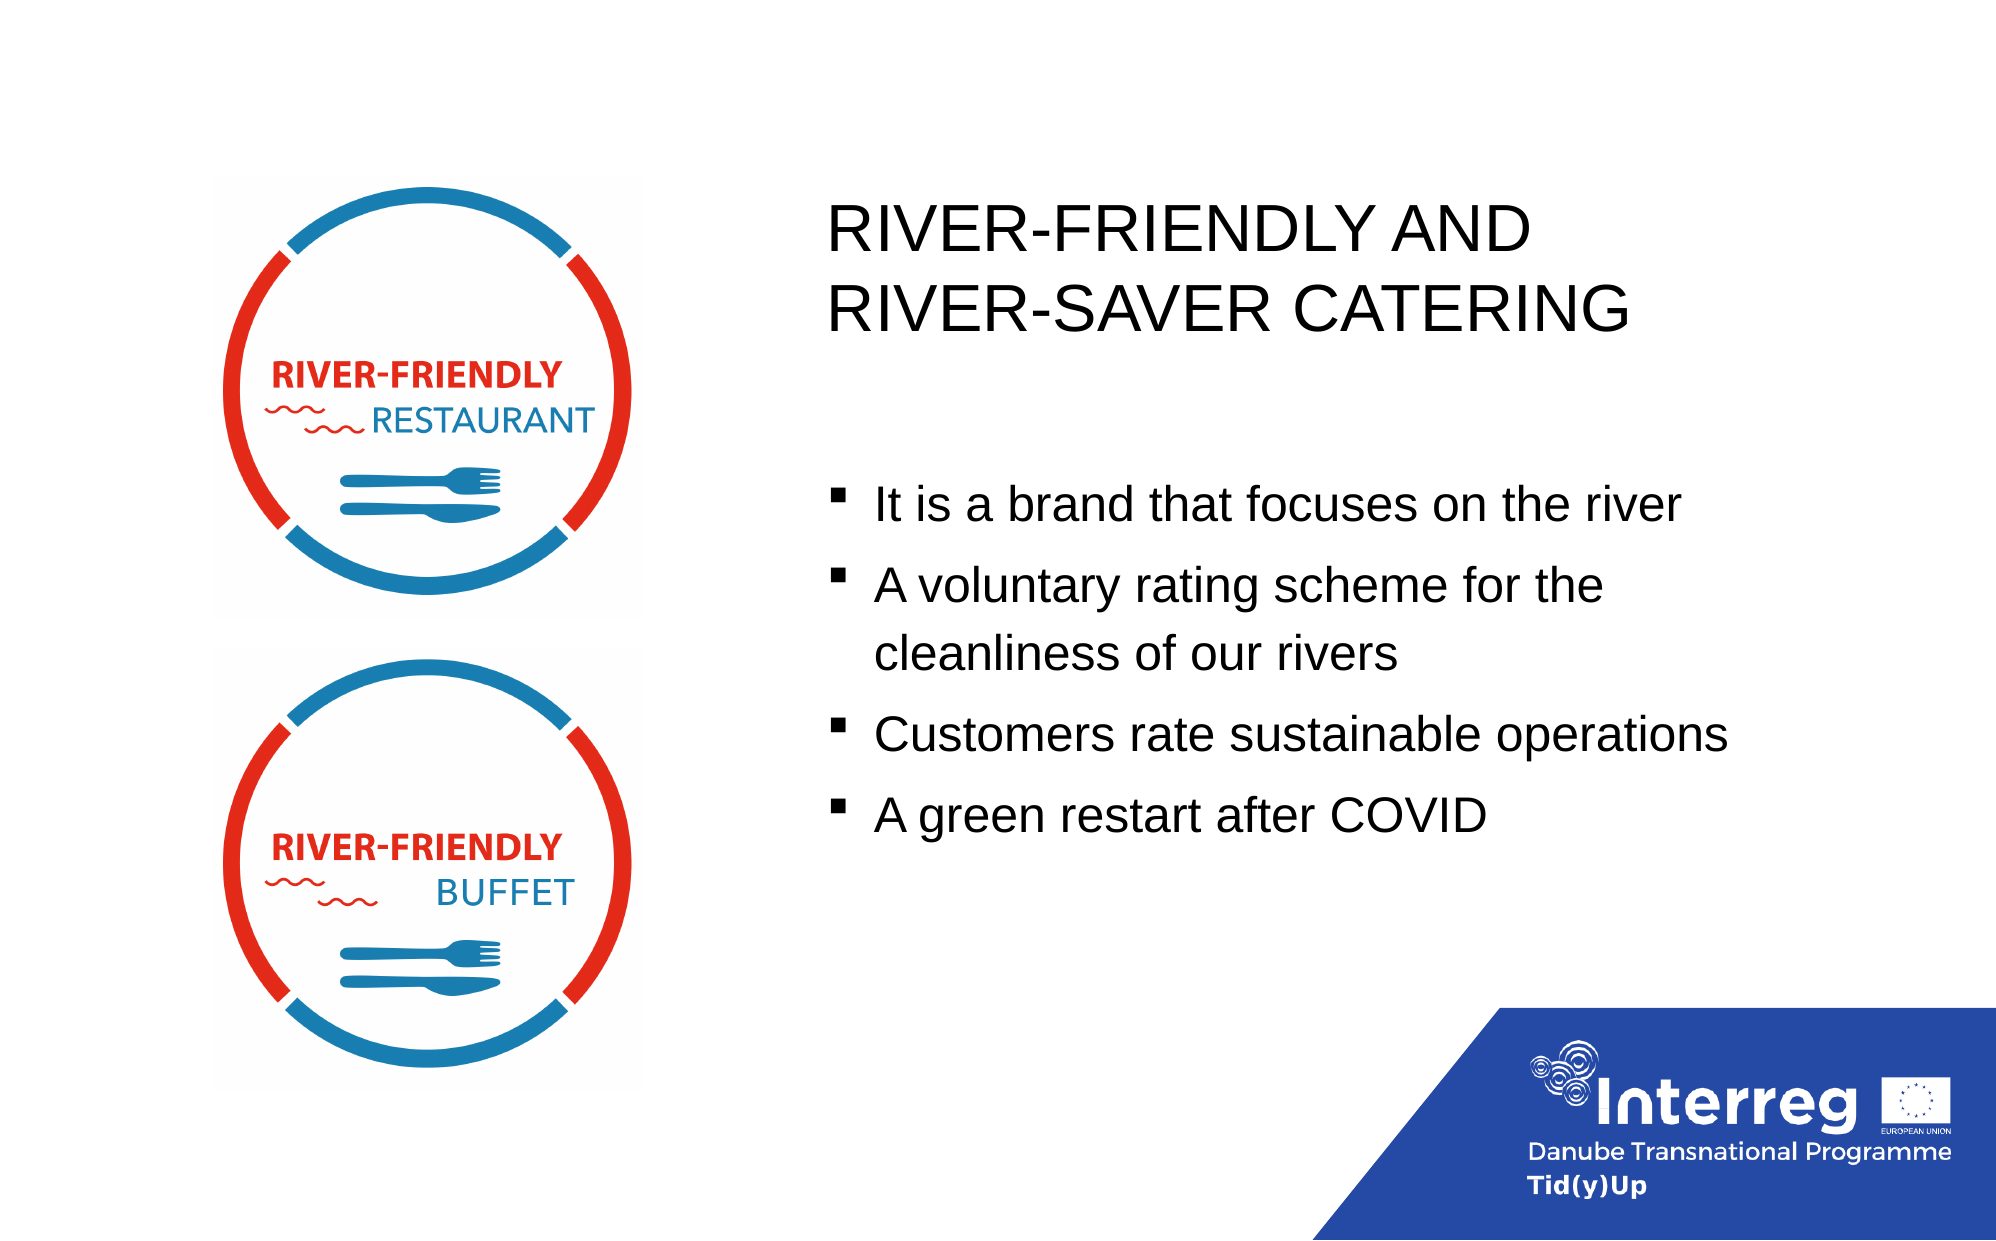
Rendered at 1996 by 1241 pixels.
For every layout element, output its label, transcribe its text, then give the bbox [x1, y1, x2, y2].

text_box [1312, 1007, 1996, 1241]
text_box RIVER-FRIENDLY AND RIVER-SAVER CATERING [812, 177, 1882, 352]
text_box It is a brand that focuses on the river A voluntary rating scheme for the cleanliness of our rivers Customers rate sustainable operations A green restart after COVID [812, 455, 1777, 850]
picture [212, 176, 644, 621]
picture [212, 649, 644, 1093]
